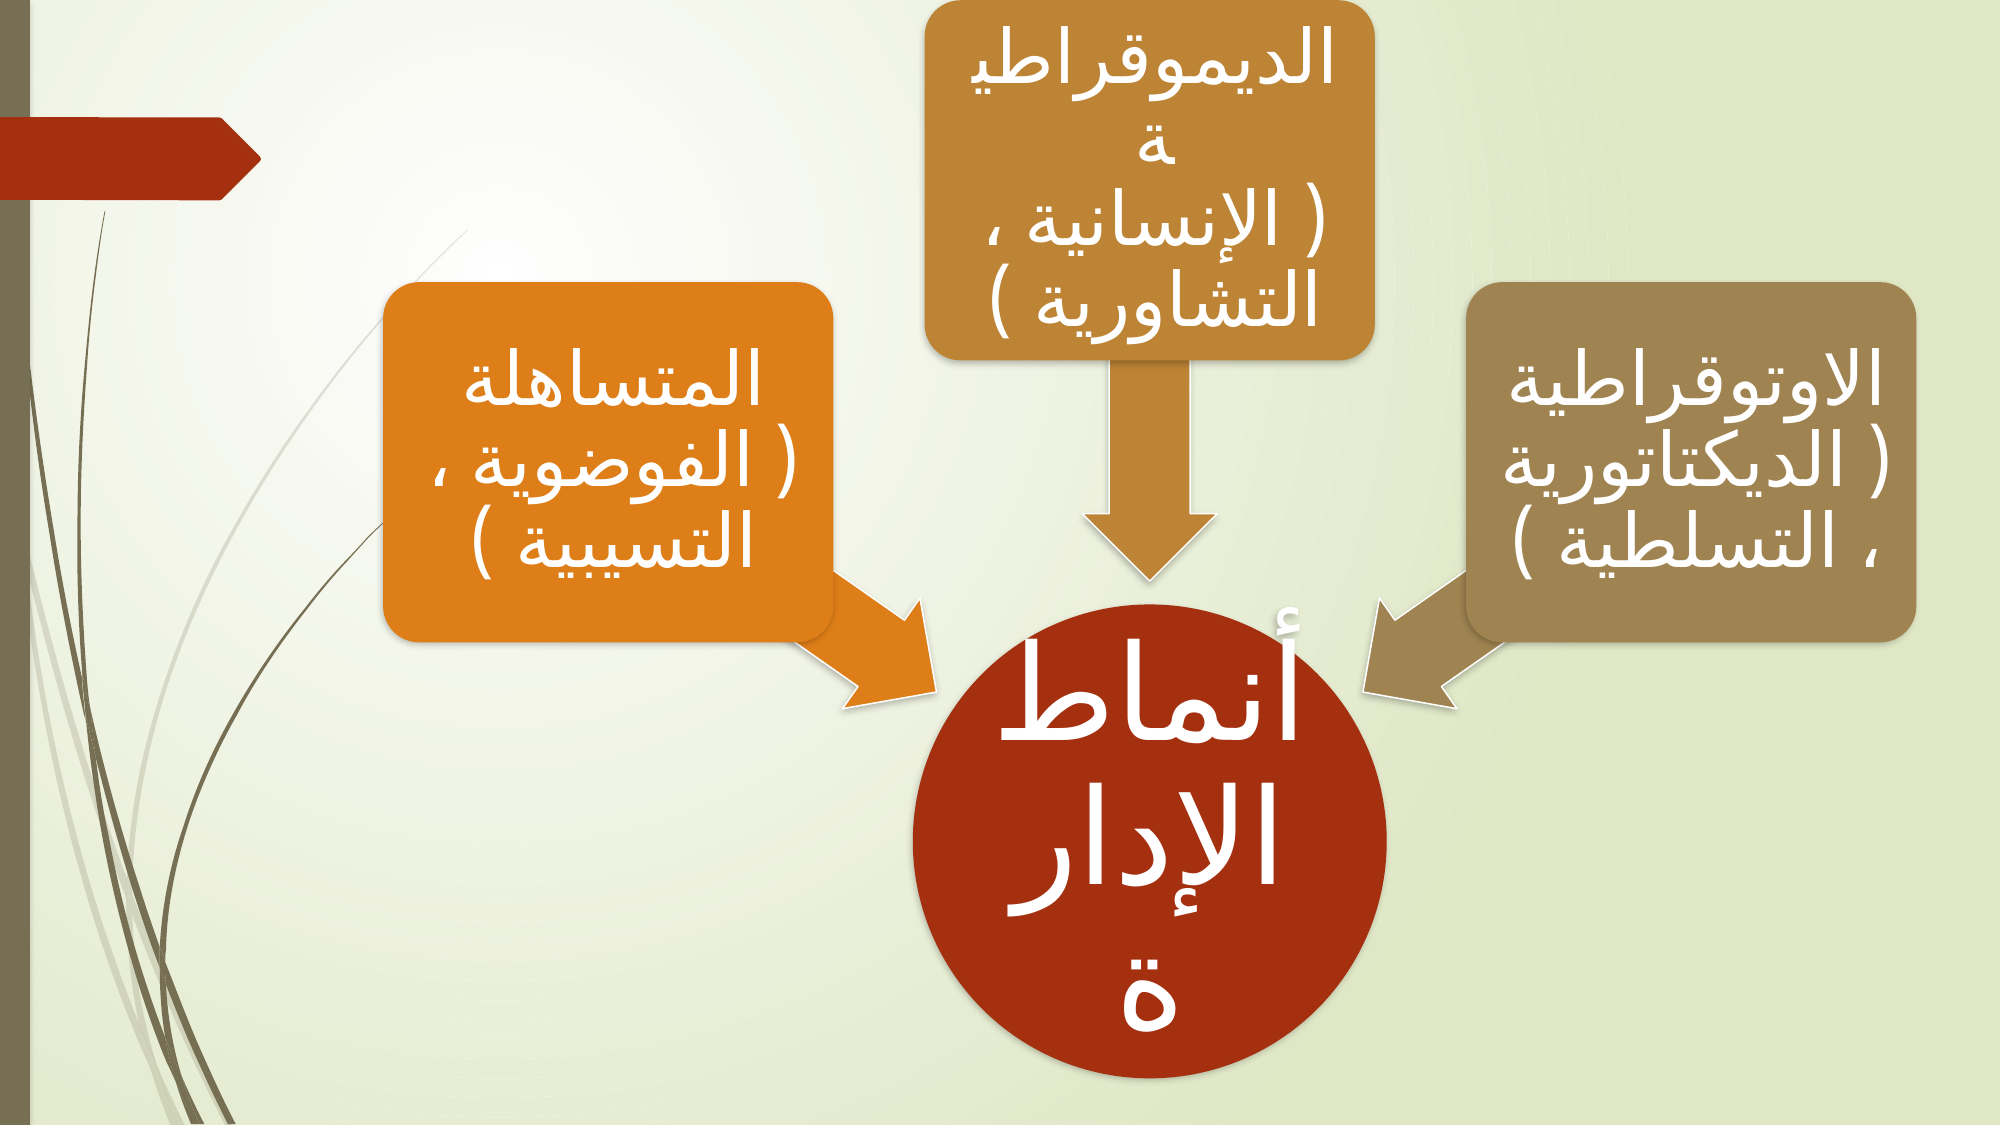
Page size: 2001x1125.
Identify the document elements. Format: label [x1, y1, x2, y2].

text_box [340, 0, 1960, 1079]
